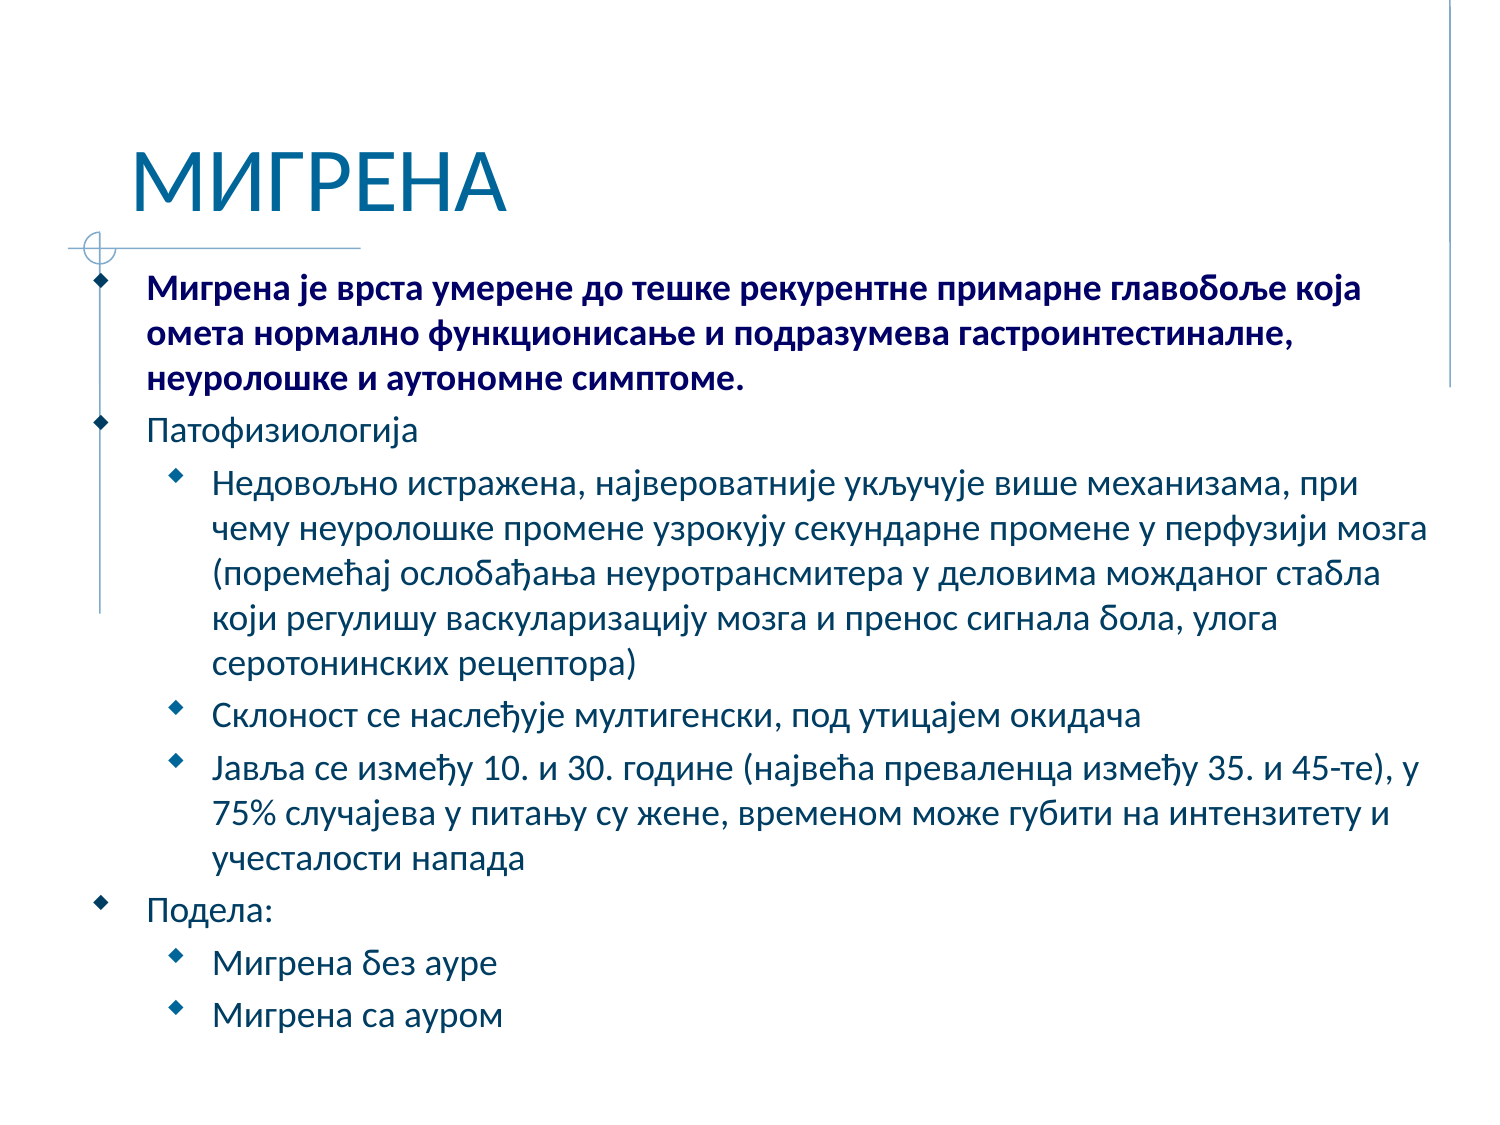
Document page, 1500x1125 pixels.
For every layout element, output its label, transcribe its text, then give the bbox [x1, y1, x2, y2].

title МИГРЕНА [113, 49, 1436, 238]
list Мигрена је врста умерене до тешке рекурентне примарне главобоље која омета нормално функционисање и подразумева гастроинтестиналне, неуролошке и аутономне симптоме. Патофизиологија Недовољно истражена, највероватније укључује више механизама, при чему неуролошке промене узрокују секундарне промене у перфузији мозга (поремећај ослобађања неуротрансмитера у деловима можданог стабла који регулишу васкуларизацију мозга и пренос сигнала бола, улога серотонинских рецептора) Склоност се наслеђује мултигенски, под утицајем окидача Јавља се између 10. и 30. године (највећа преваленца између 35. и 45-те), у 75% случајева у питању су жене, временом може губити на интензитету и учесталости напада Подела: Мигрена без ауре Мигрена са ауром [74, 254, 1448, 1059]
